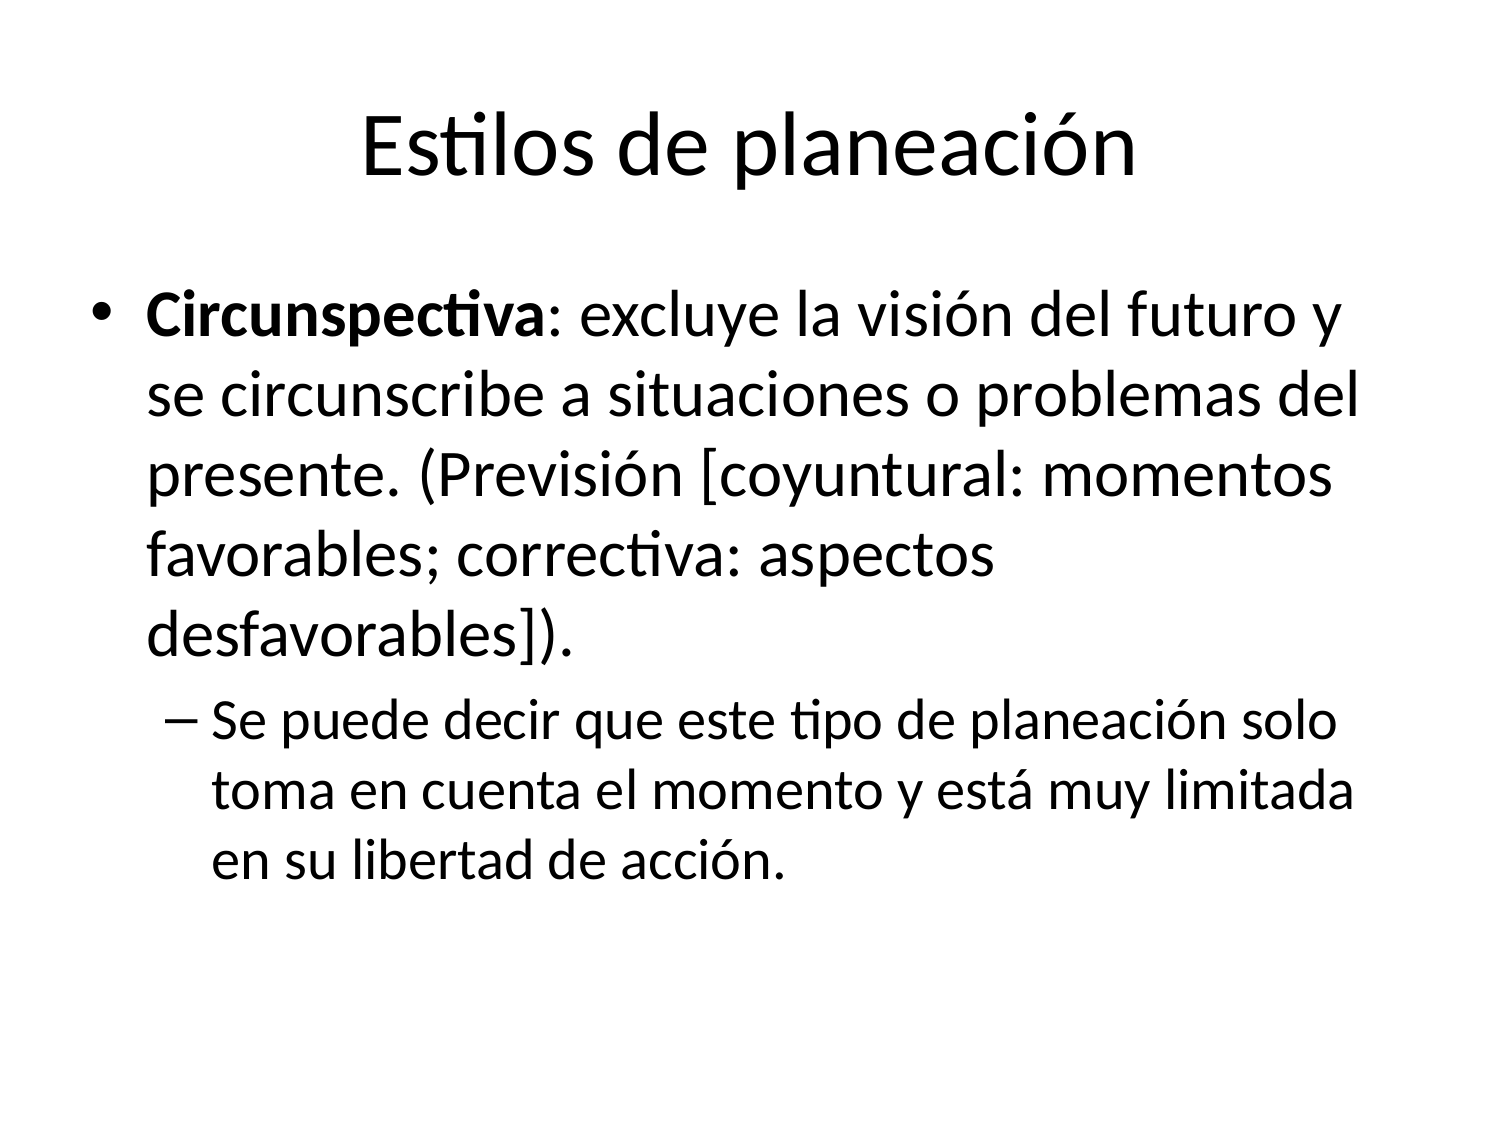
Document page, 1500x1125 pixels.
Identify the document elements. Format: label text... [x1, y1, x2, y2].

title Estilos de planeación [75, 45, 1425, 233]
list Circunspectiva: excluye la visión del futuro y se circunscribe a situaciones o problemas del presente. (Previsión [coyuntural: momentos favorables; correctiva: aspectos desfavorables]). Se puede decir que este tipo de planeación solo toma en cuenta el momento y está muy limitada en su libertad de acción. [75, 262, 1425, 1005]
